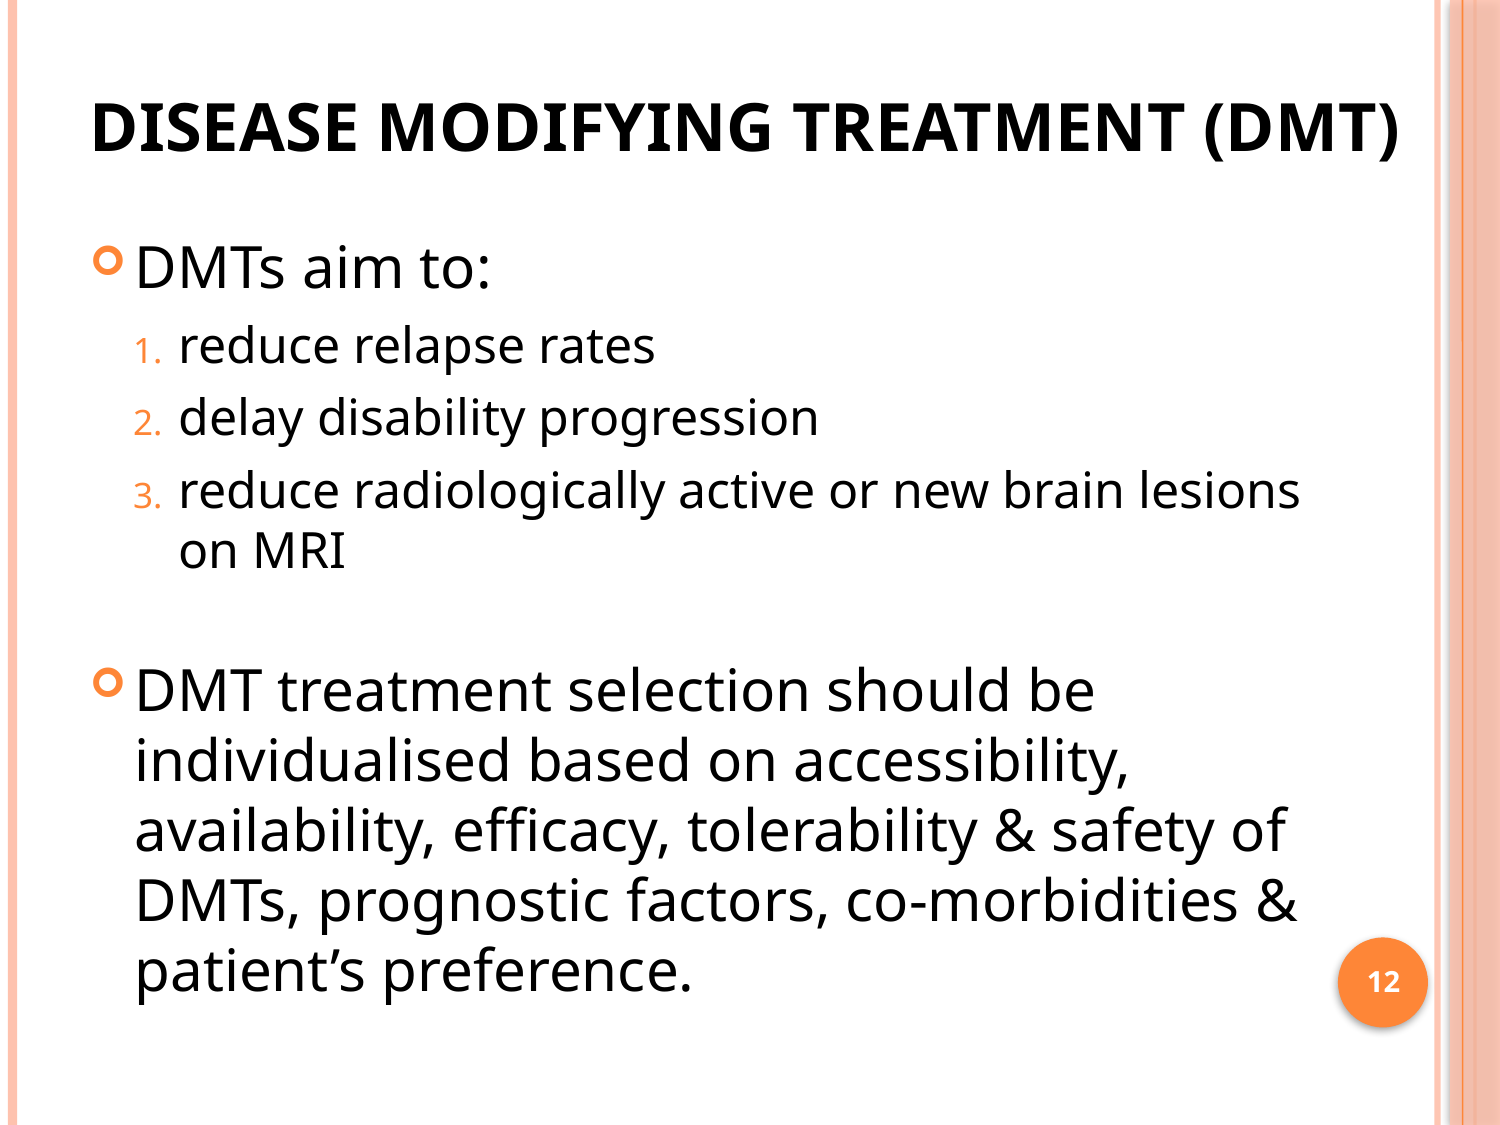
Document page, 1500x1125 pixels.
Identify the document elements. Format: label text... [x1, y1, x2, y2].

slide_number 12 [1333, 940, 1434, 1027]
title Disease Modifying Treatment (DMT) [75, 45, 1434, 172]
list DMTs aim to: reduce relapse rates delay disability progression reduce radiologically active or new brain lesions on MRI DMT treatment selection should be individualised based on accessibility, availability, efficacy, tolerability & safety of DMTs, prognostic factors, co-morbidities & patient’s preference. [75, 223, 1370, 1023]
